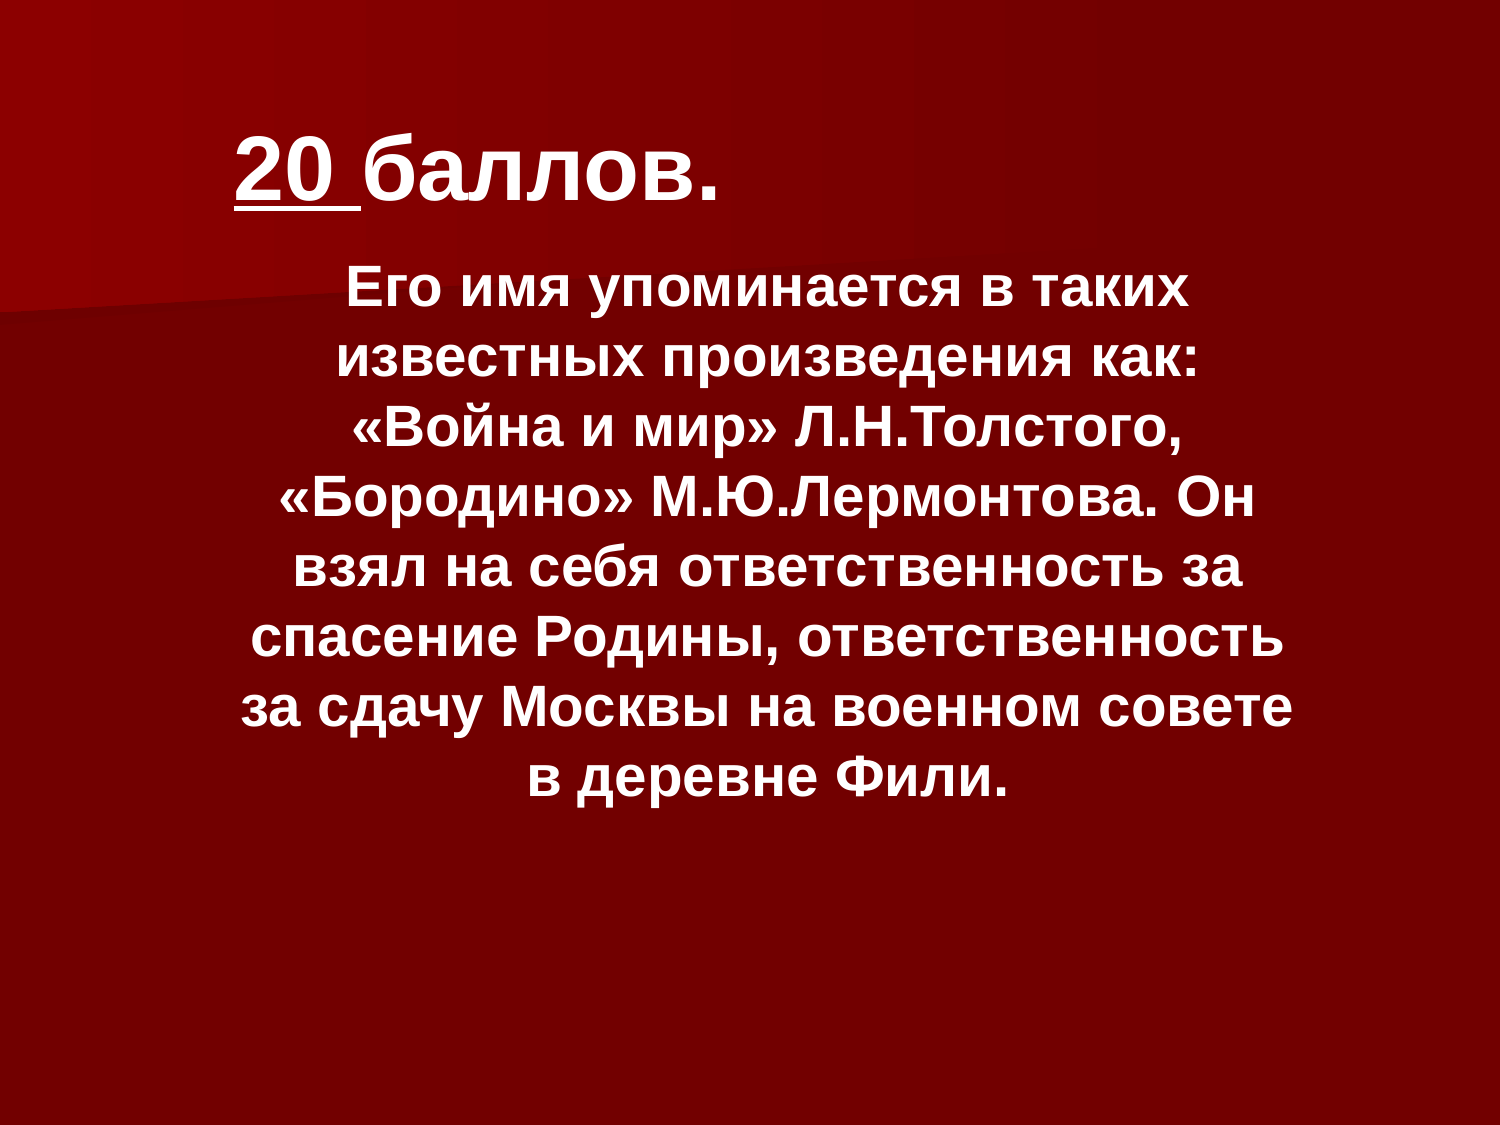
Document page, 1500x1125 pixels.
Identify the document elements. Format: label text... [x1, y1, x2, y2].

text_box 20 баллов. Его имя упоминается в таких известных произведения как: «Война и мир» Л.Н.Толстого, «Бородино» М.Ю.Лермонтова. Он взял на себя ответственность за спасение Родины, ответственность за сдачу Москвы на военном совете в деревне Фили. [218, 101, 1318, 816]
